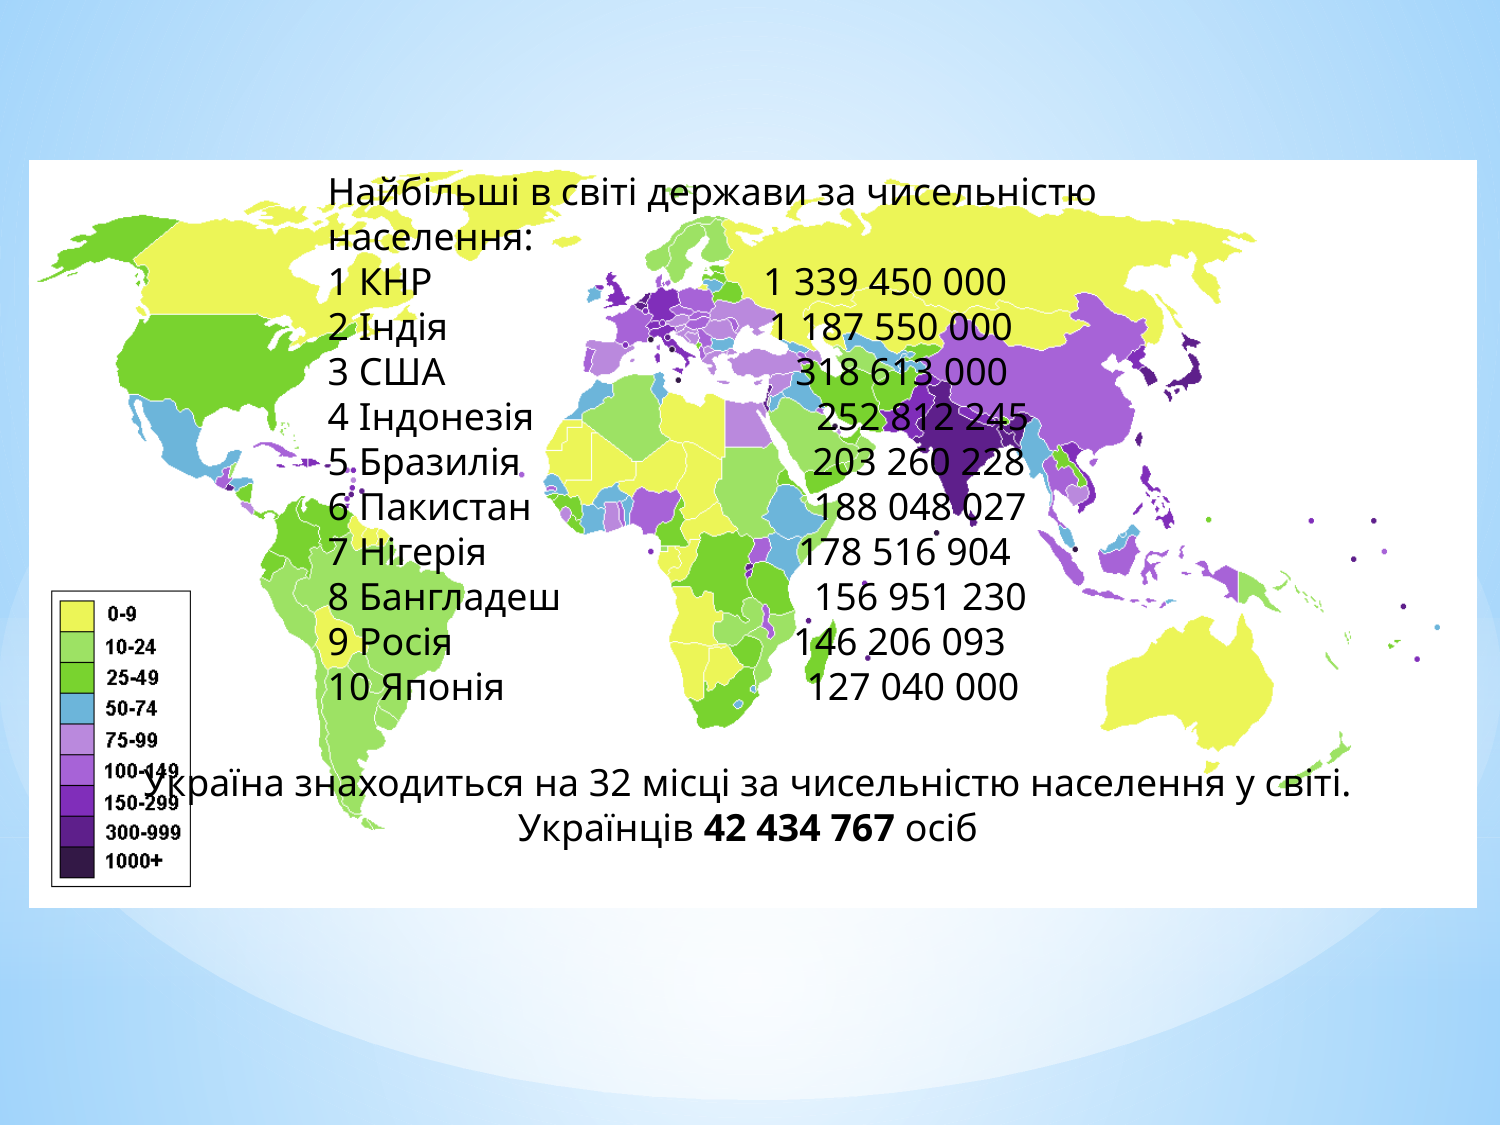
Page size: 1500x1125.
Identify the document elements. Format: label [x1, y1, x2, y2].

picture [29, 160, 1477, 908]
